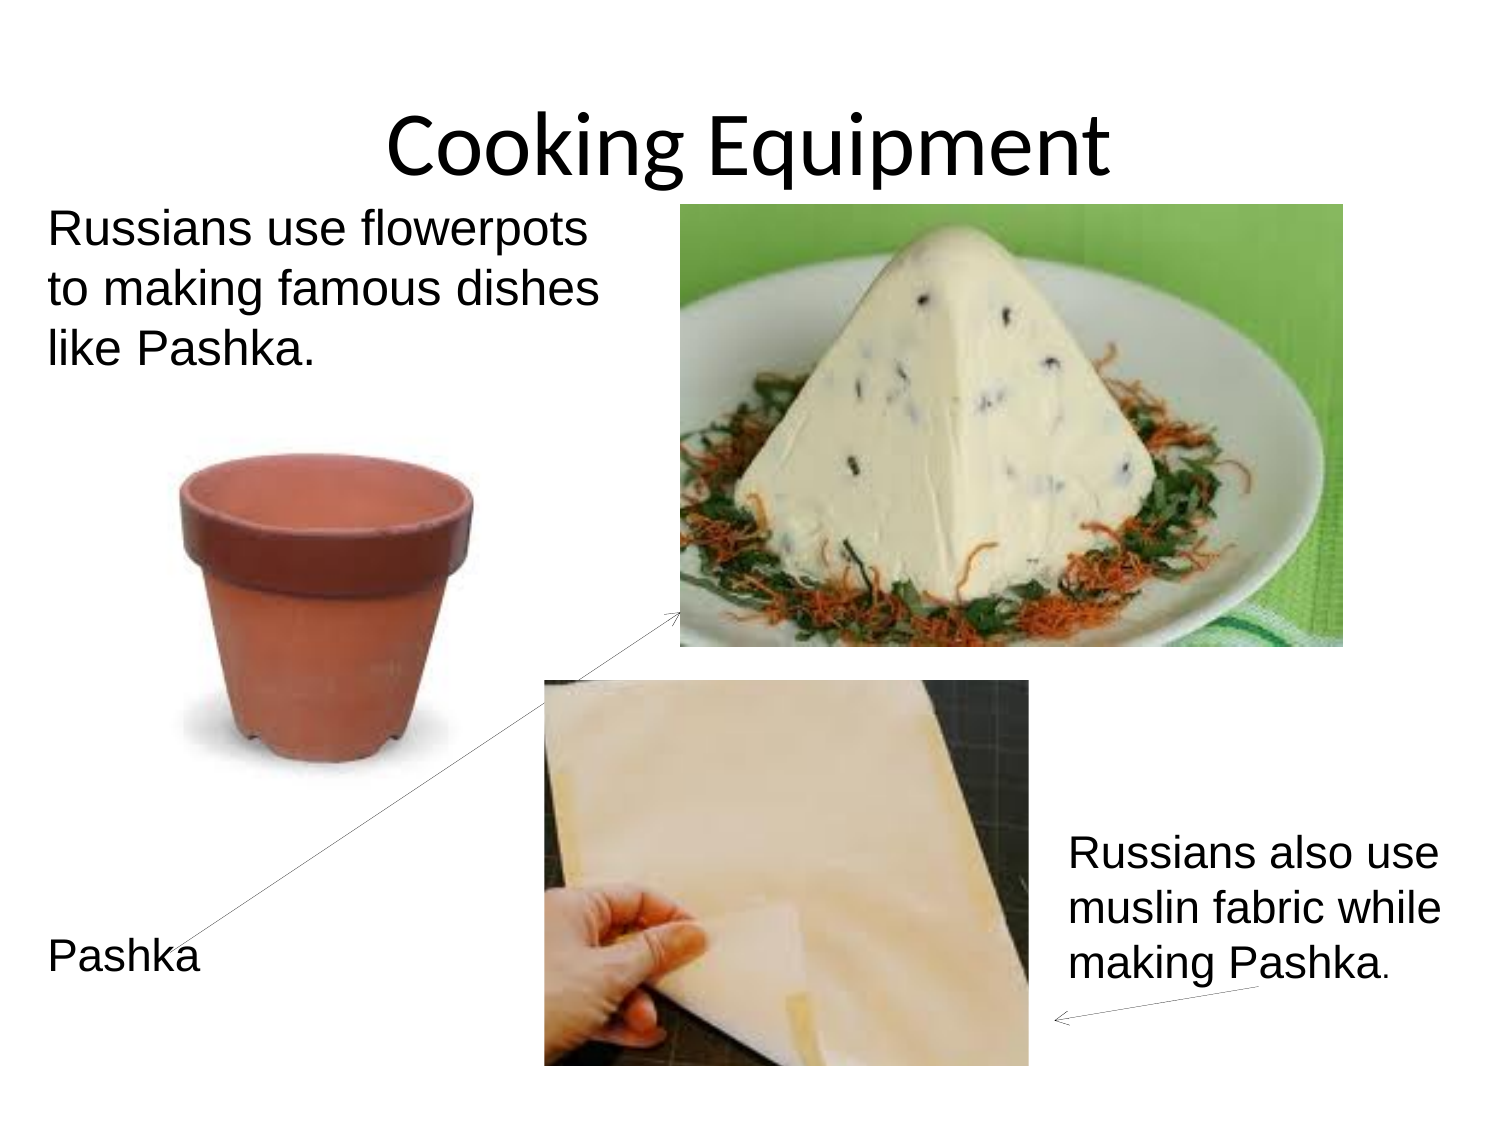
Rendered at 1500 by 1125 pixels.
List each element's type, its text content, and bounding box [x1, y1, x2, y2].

picture [680, 203, 1343, 647]
picture [74, 405, 1029, 1066]
title Cooking Equipment [75, 51, 1425, 226]
text_box Russians also use muslin fabric while making Pashka. [1054, 816, 1500, 995]
text_box Pashka [33, 918, 409, 987]
text_box [1054, 986, 1259, 1026]
text_box Russians use flowerpots to making famous dishes like Pashka. [33, 188, 647, 382]
